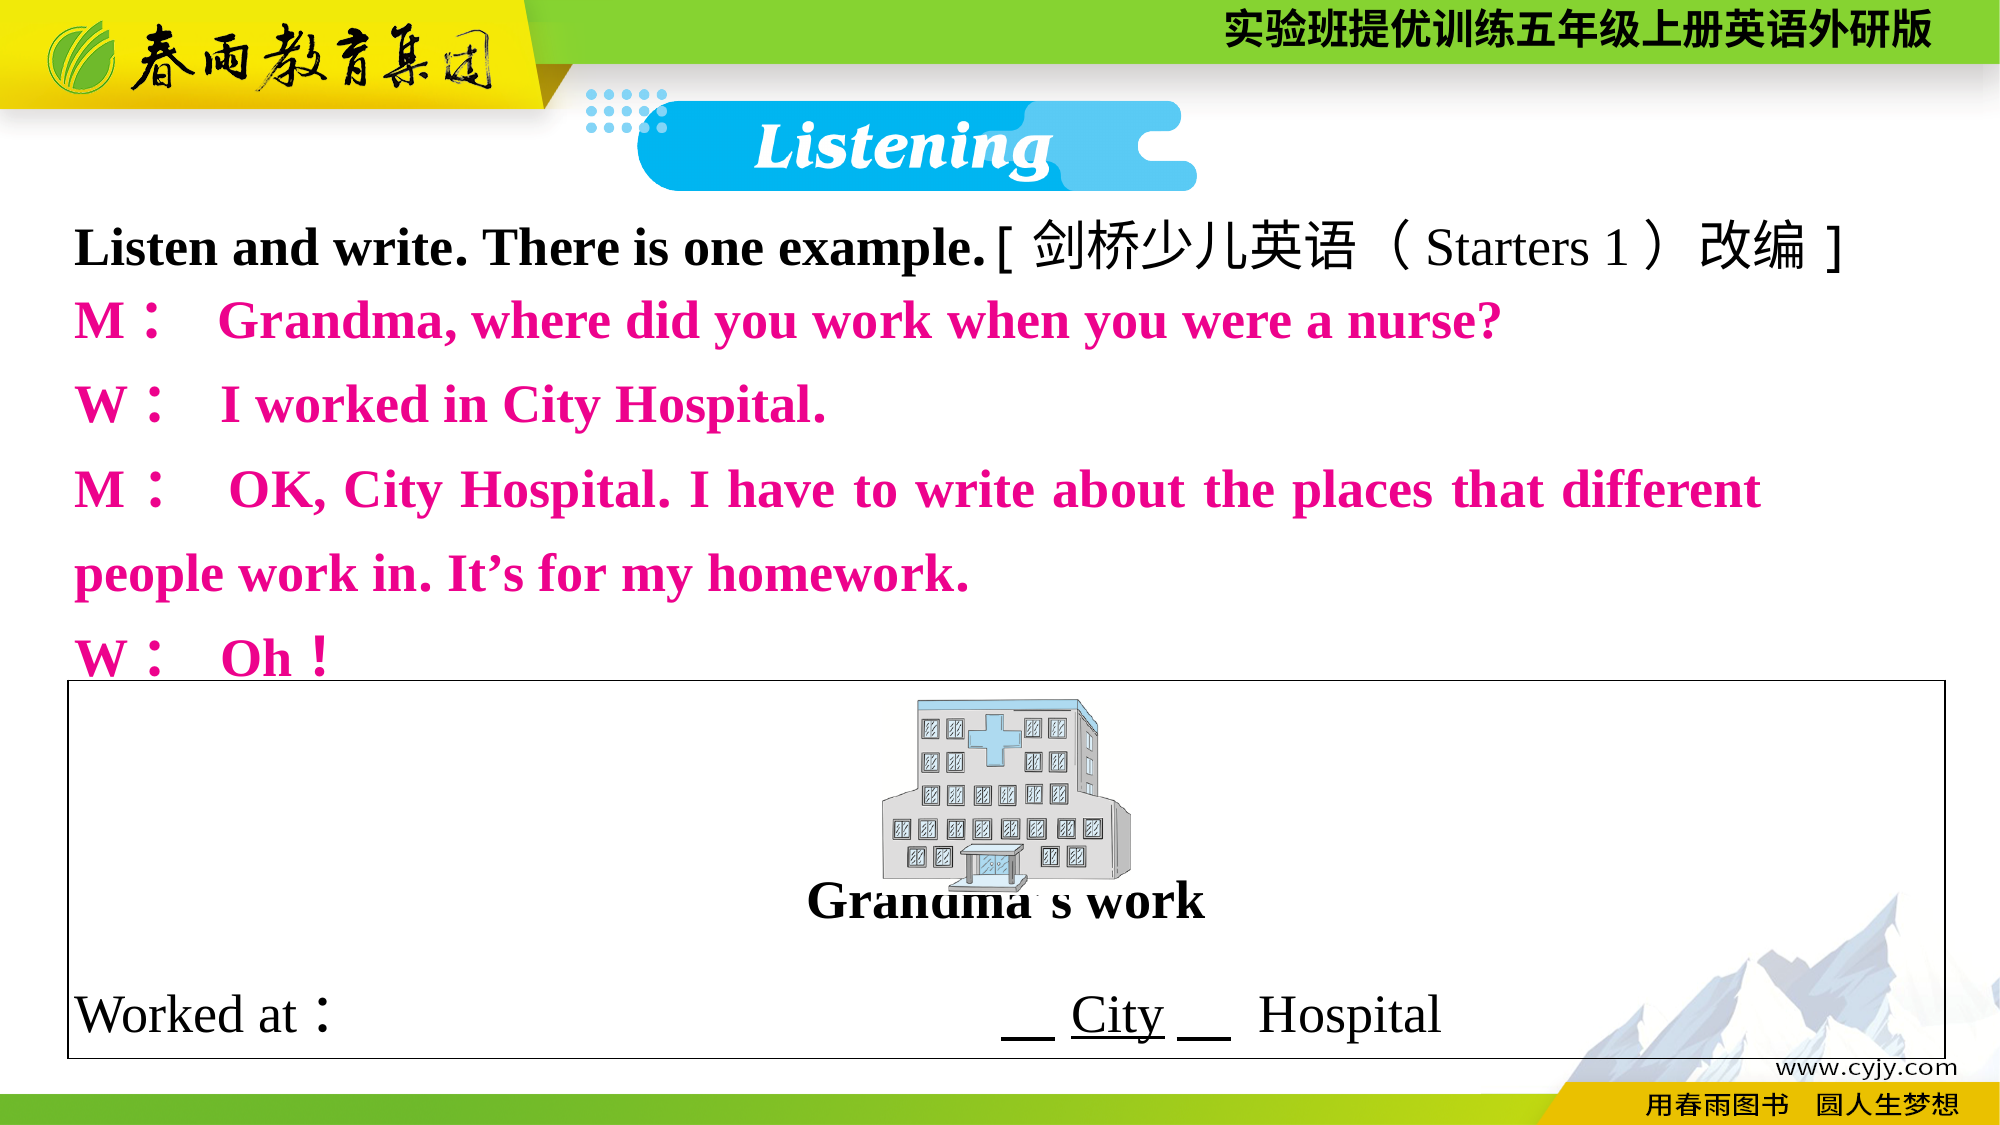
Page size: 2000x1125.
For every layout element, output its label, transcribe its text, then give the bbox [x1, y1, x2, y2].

table_header Grandma’s work Worked at： City Hospital [69, 681, 1944, 1058]
text_box M： Grandma, where did you work when you were a nurse? W： I worked in City Hospital. M： OK, City Hospital. I have to write about the places that different people work in. It’s for my homework. W： Oh！ [59, 257, 1944, 695]
list Listen and write. There is one example.[剑桥少儿英语（Starters 1）改编] [59, 184, 1944, 257]
picture [0, 0, 2000, 1125]
